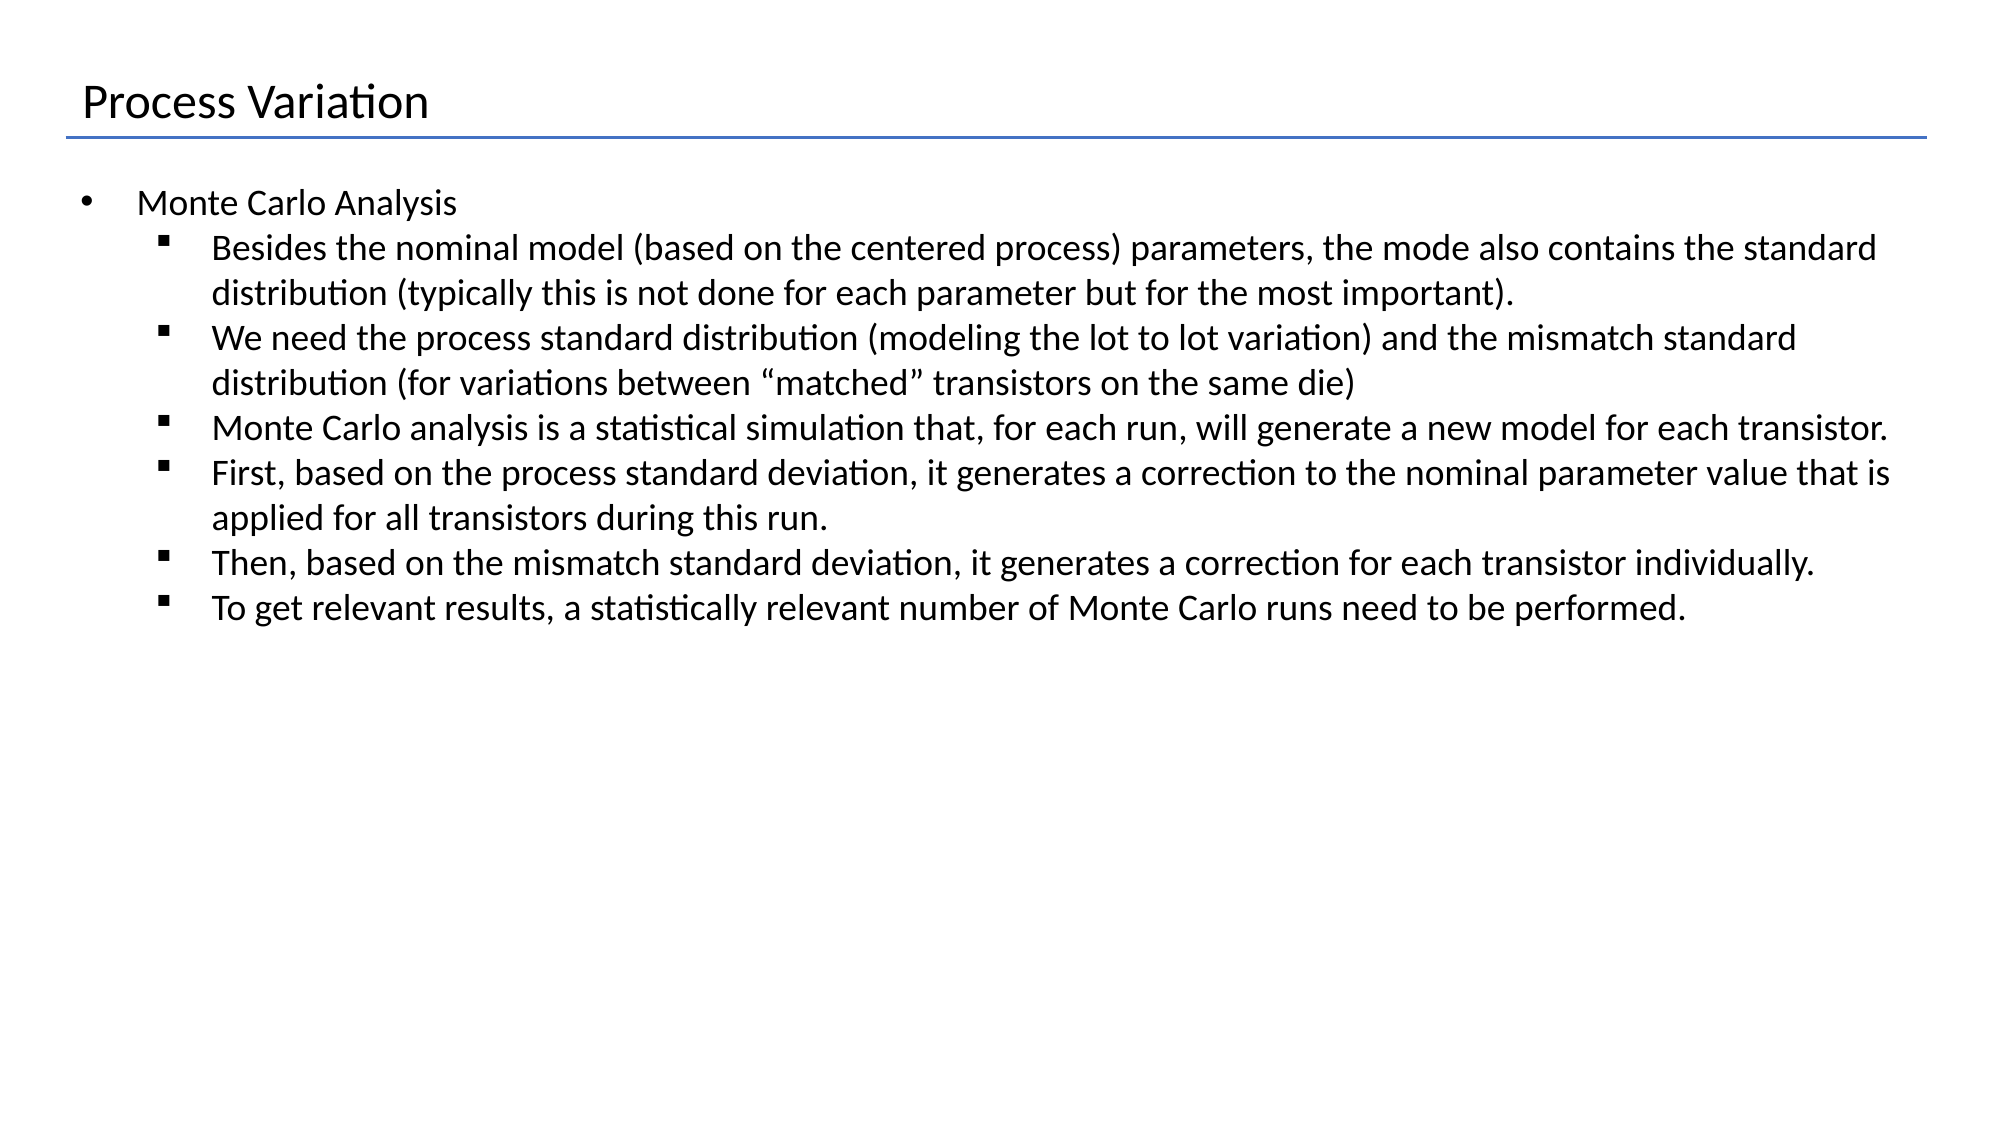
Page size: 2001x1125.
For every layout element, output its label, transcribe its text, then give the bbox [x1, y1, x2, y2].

text_box Process Variation [67, 61, 445, 137]
text_box Monte Carlo Analysis Besides the nominal model (based on the centered process) parameters, the mode also contains the standard distribution (typically this is not done for each parameter but for the most important). We need the process standard distribution (modeling the lot to lot variation) and the mismatch standard distribution (for variations between “matched” transistors on the same die) Monte Carlo analysis is a statistical simulation that, for each run, will generate a new model for each transistor. First, based on the process standard deviation, it generates a correction to the nominal parameter value that is applied for all transistors during this run. Then, based on the mismatch standard deviation, it generates a correction for each transistor individually. To get relevant results, a statistically relevant number of Monte Carlo runs need to be performed. [65, 170, 1928, 636]
